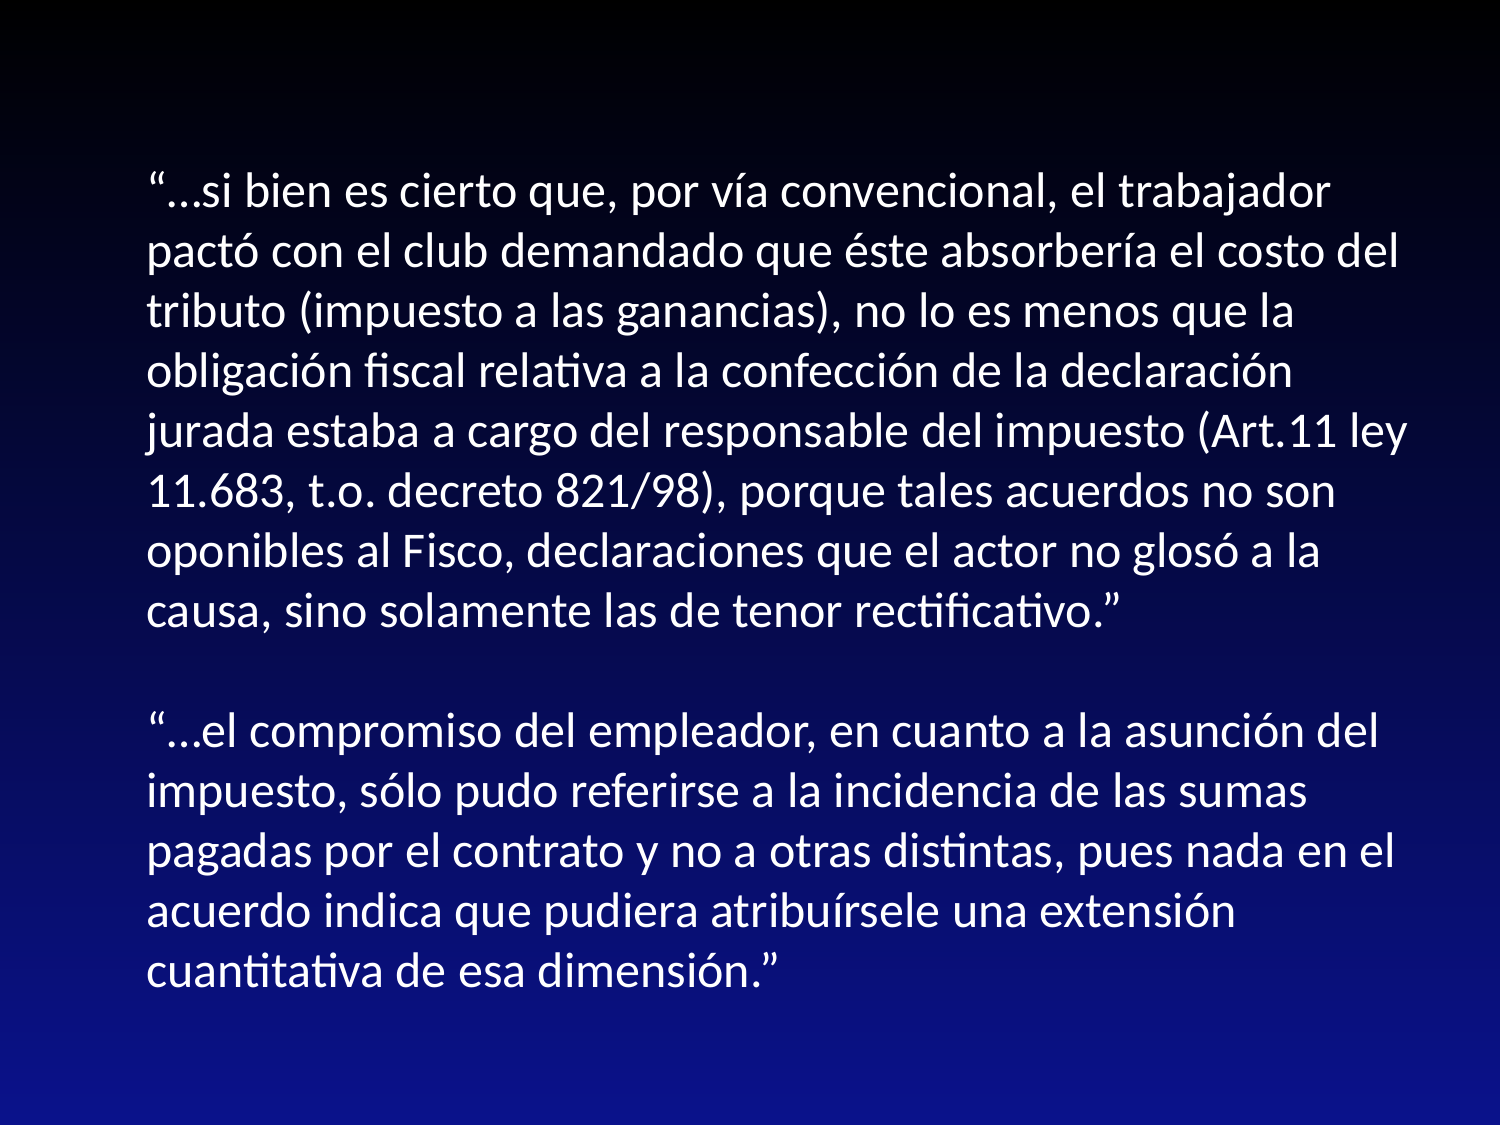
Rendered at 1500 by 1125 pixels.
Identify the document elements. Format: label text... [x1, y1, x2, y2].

list “…si bien es cierto que, por vía convencional, el trabajador pactó con el club demandado que éste absorbería el costo del tributo (impuesto a las ganancias), no lo es menos que la obligación fiscal relativa a la confección de la declaración jurada estaba a cargo del responsable del impuesto (Art.11 ley 11.683, t.o. decreto 821/98), porque tales acuerdos no son oponibles al Fisco, declaraciones que el actor no glosó a la causa, sino solamente las de tenor rectificativo.” “…el compromiso del empleador, en cuanto a la asunción del impuesto, sólo pudo referirse a la incidencia de las sumas pagadas por el contrato y no a otras distintas, pues nada en el acuerdo indica que pudiera atribuírsele una extensión cuantitativa de esa dimensión.” [75, 90, 1425, 1005]
